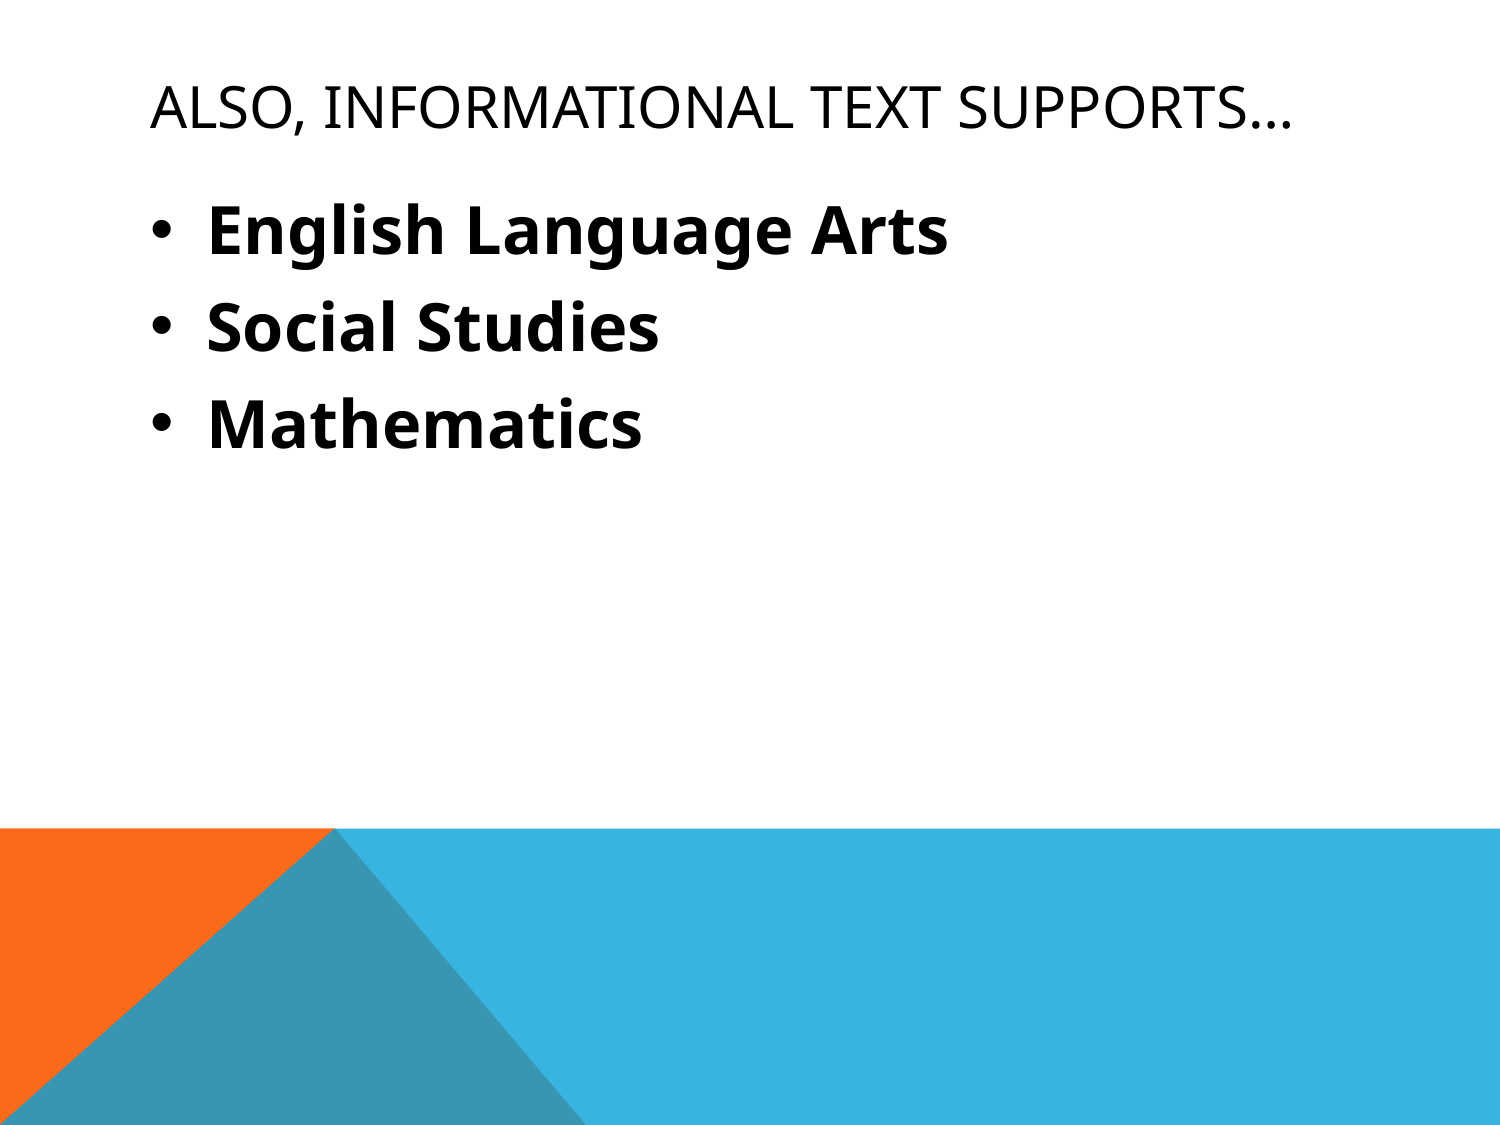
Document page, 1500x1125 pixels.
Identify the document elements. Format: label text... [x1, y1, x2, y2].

list English Language Arts Social Studies Mathematics [135, 180, 1369, 768]
title Also, Informational text supports… [135, 60, 1369, 150]
